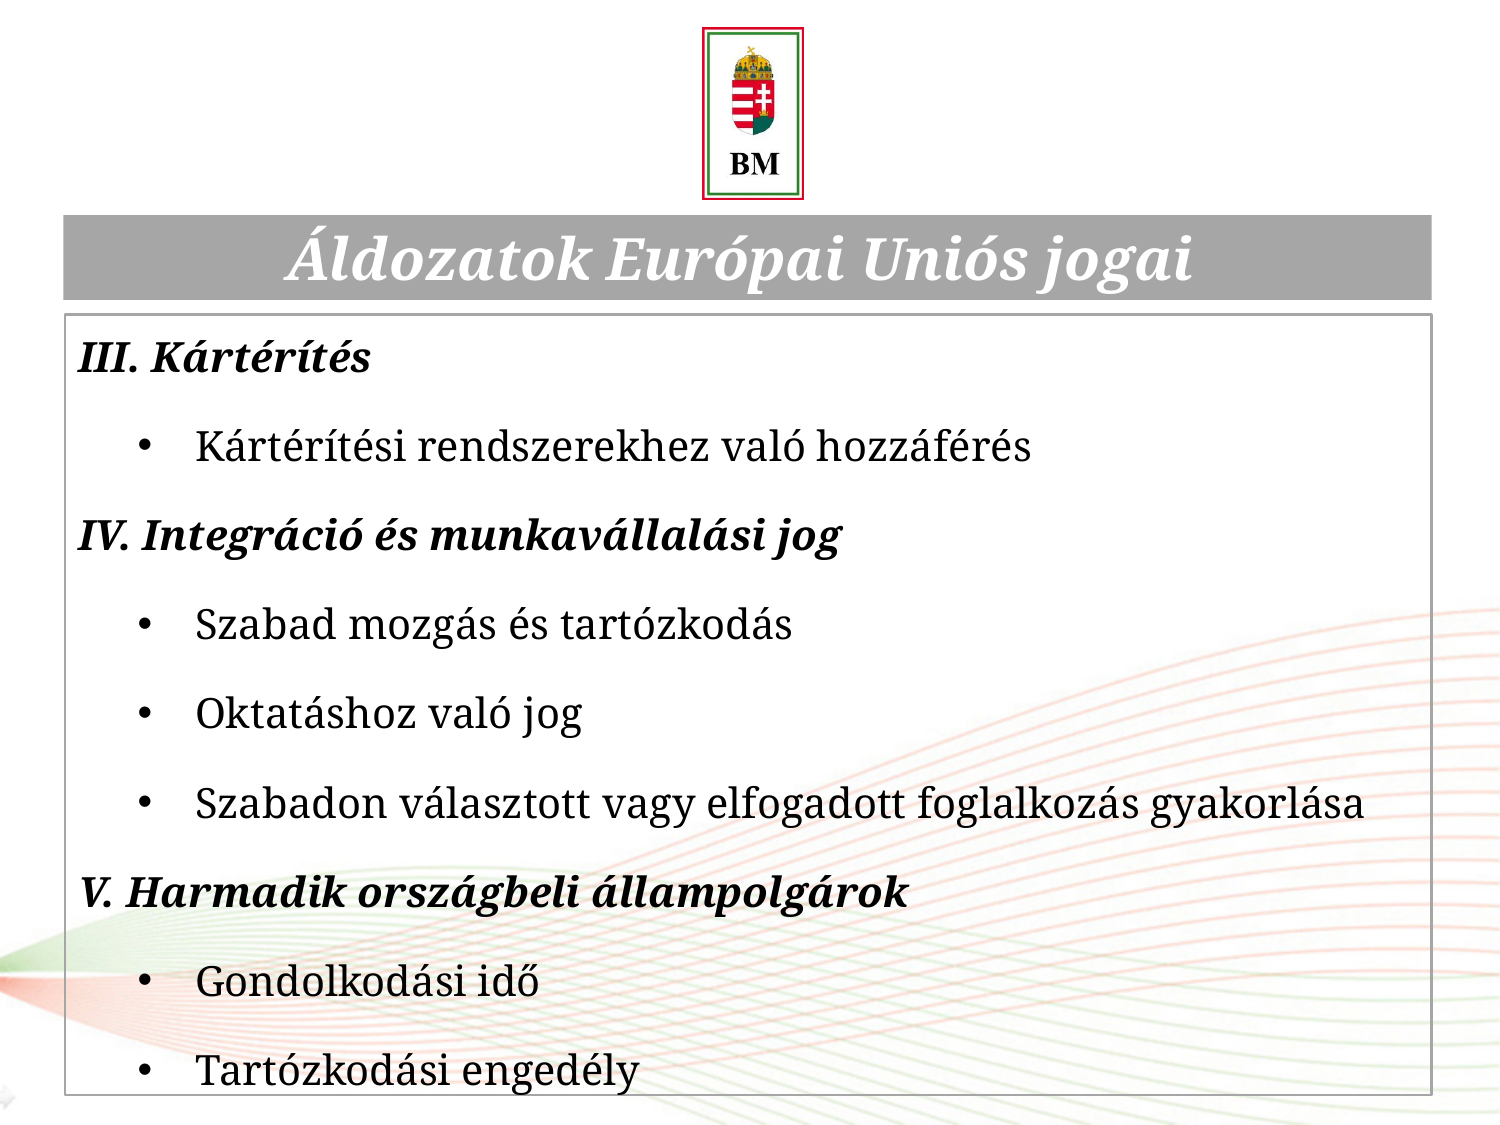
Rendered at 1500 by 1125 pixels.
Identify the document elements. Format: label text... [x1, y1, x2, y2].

text_box [616, 1, 880, 178]
text_box III. Kártérítés Kártérítési rendszerekhez való hozzáférés IV. Integráció és munkavállalási jog Szabad mozgás és tartózkodás Oktatáshoz való jog Szabadon választott vagy elfogadott foglalkozás gyakorlása V. Harmadik országbeli állampolgárok Gondolkodási idő Tartózkodási engedély [63, 313, 1431, 1102]
picture [0, 0, 1500, 1125]
text_box Áldozatok Európai Uniós jogai [63, 215, 1432, 300]
text_box [63, 312, 1434, 1097]
